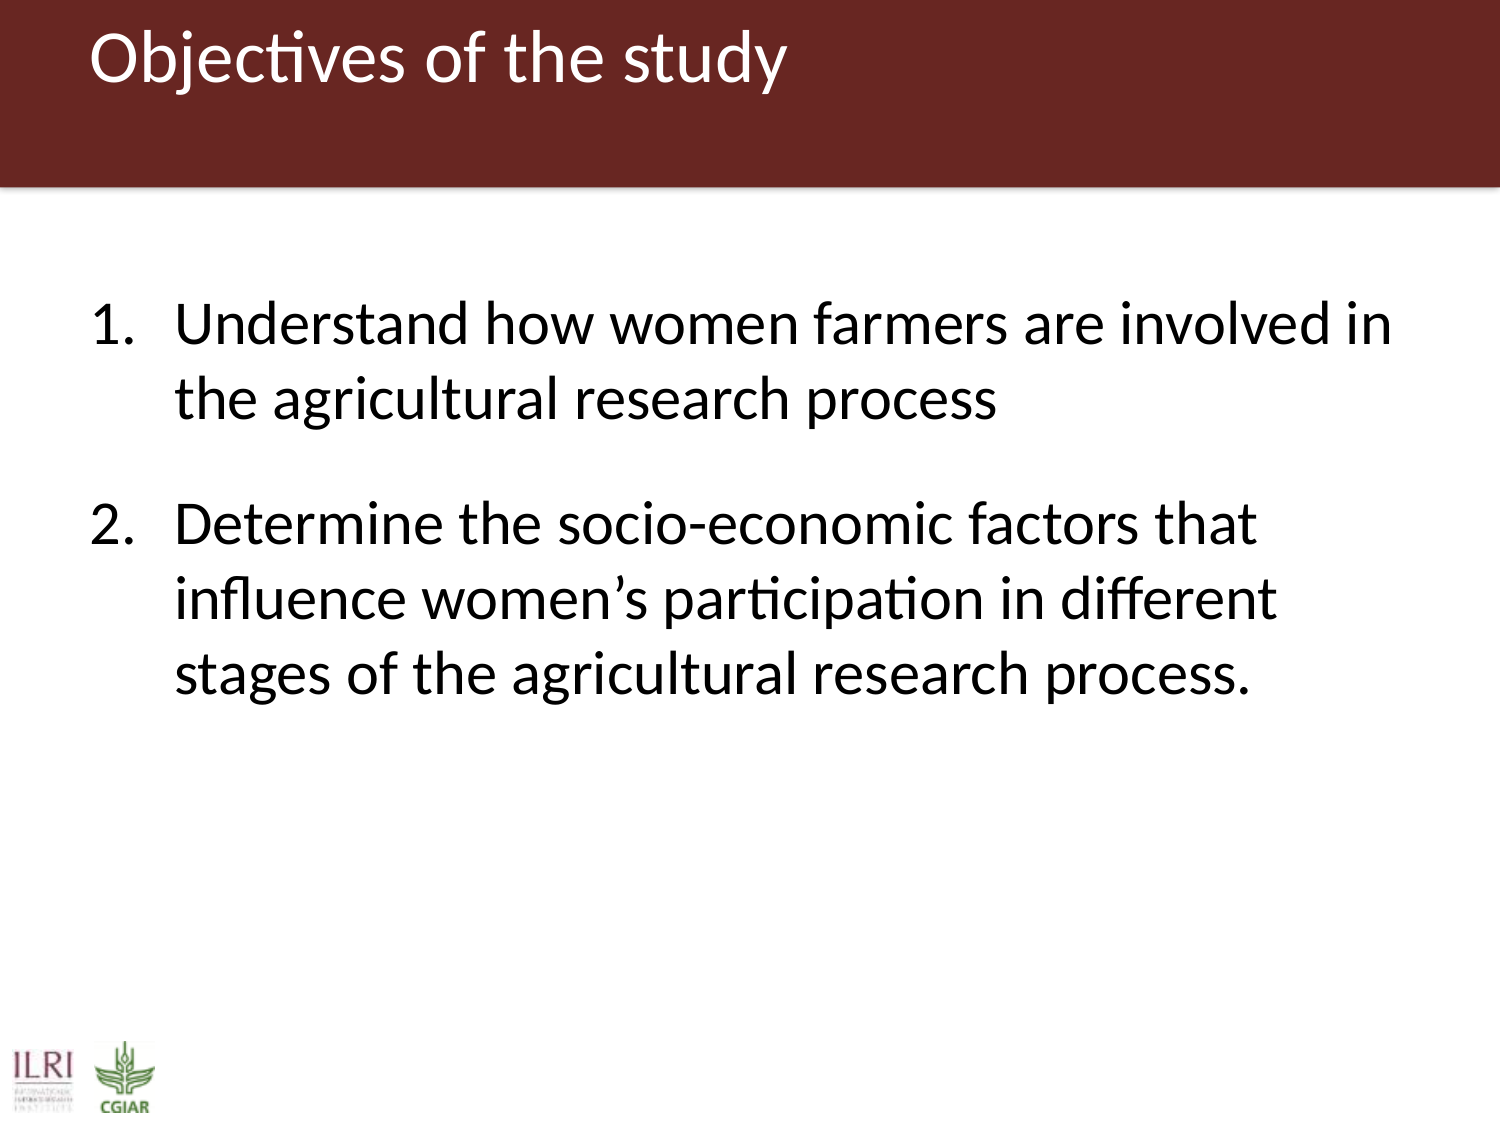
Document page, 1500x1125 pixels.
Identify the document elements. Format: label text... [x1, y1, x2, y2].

picture [94, 1041, 155, 1113]
title Objectives of the study [75, 0, 1425, 188]
picture [12, 1049, 74, 1113]
list Understand how women farmers are involved in the agricultural research process Determine the socio-economic factors that influence women’s participation in different stages of the agricultural research process. [75, 275, 1425, 1025]
